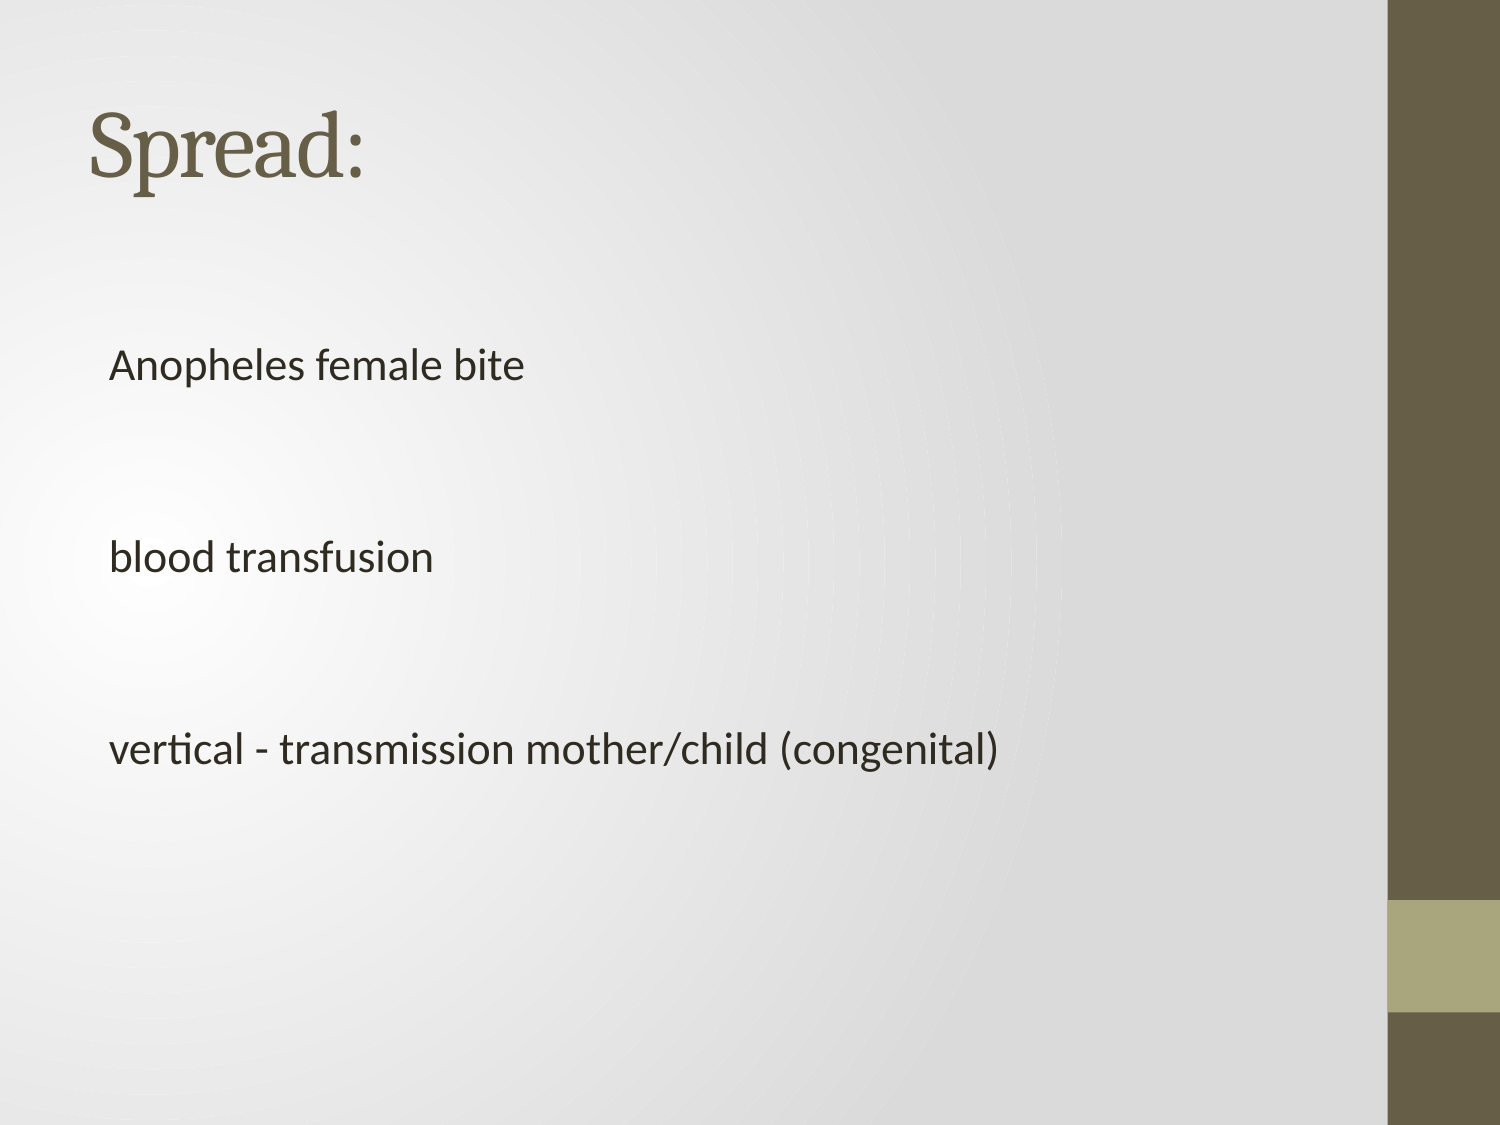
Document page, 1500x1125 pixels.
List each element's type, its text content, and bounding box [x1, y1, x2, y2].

list Anopheles female bite blood transfusion vertical - transmission mother/child (congenital) [75, 262, 1325, 1050]
title Spread: [75, 45, 1325, 233]
